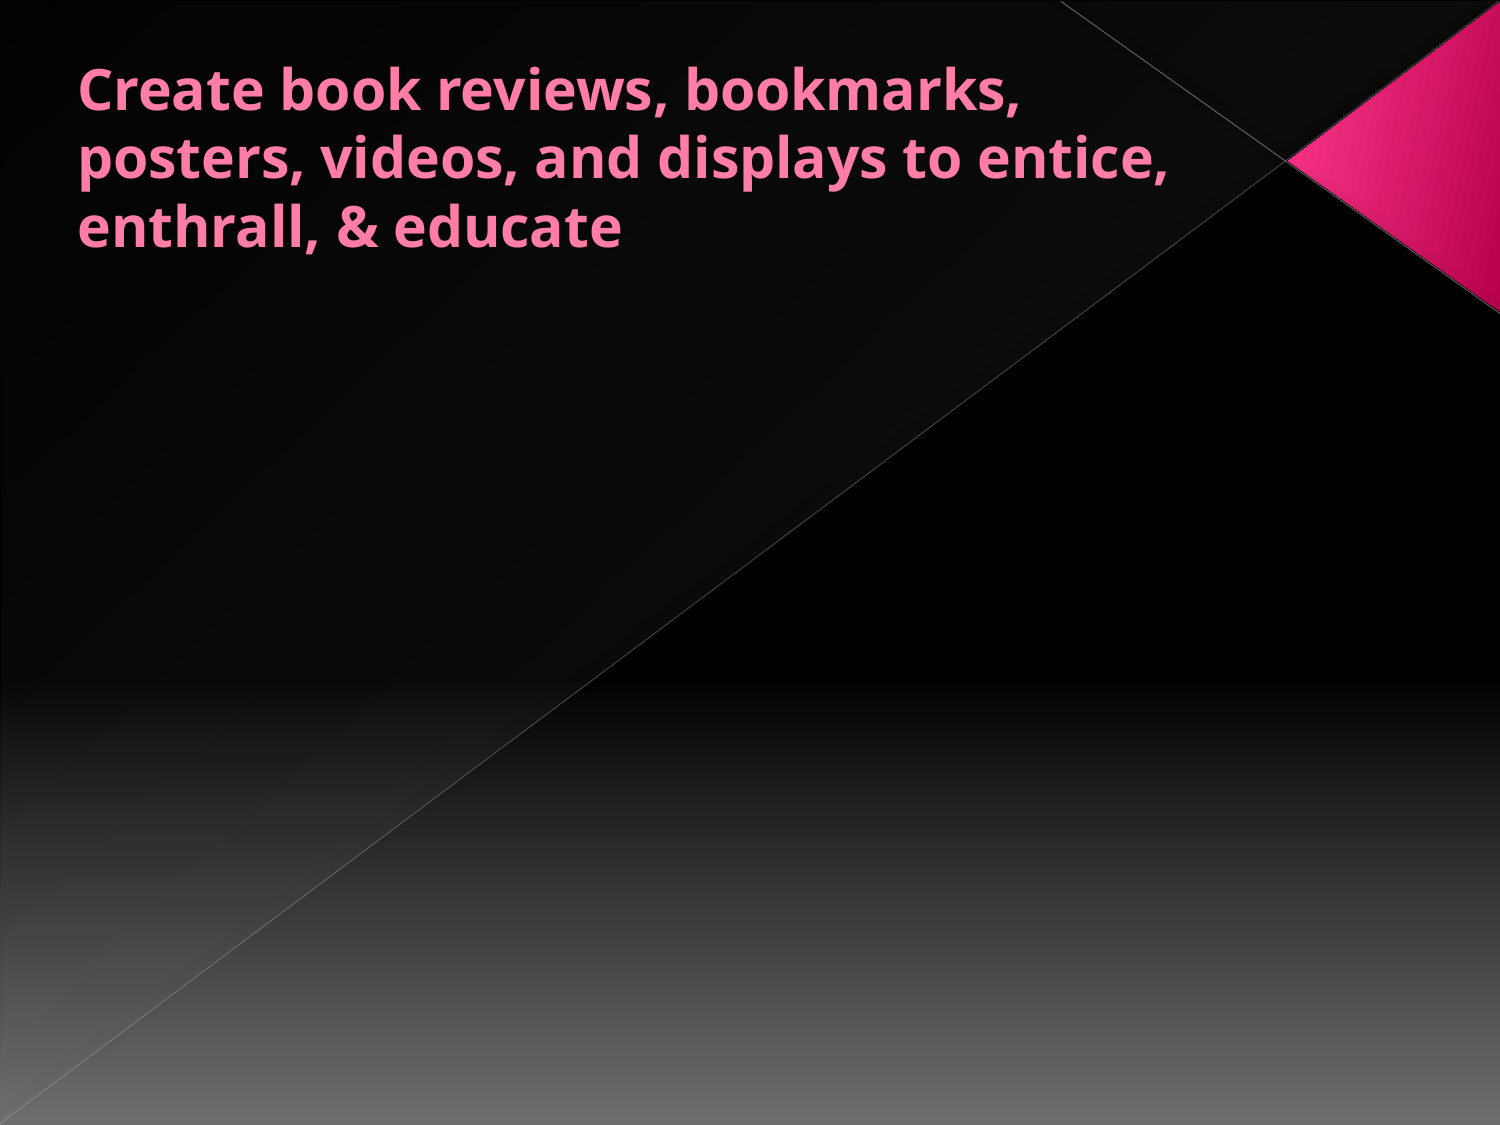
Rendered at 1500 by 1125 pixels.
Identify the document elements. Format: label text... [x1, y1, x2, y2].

title Create book reviews, bookmarks, posters, videos, and displays to entice, enthrall, & educate [62, 44, 1250, 268]
